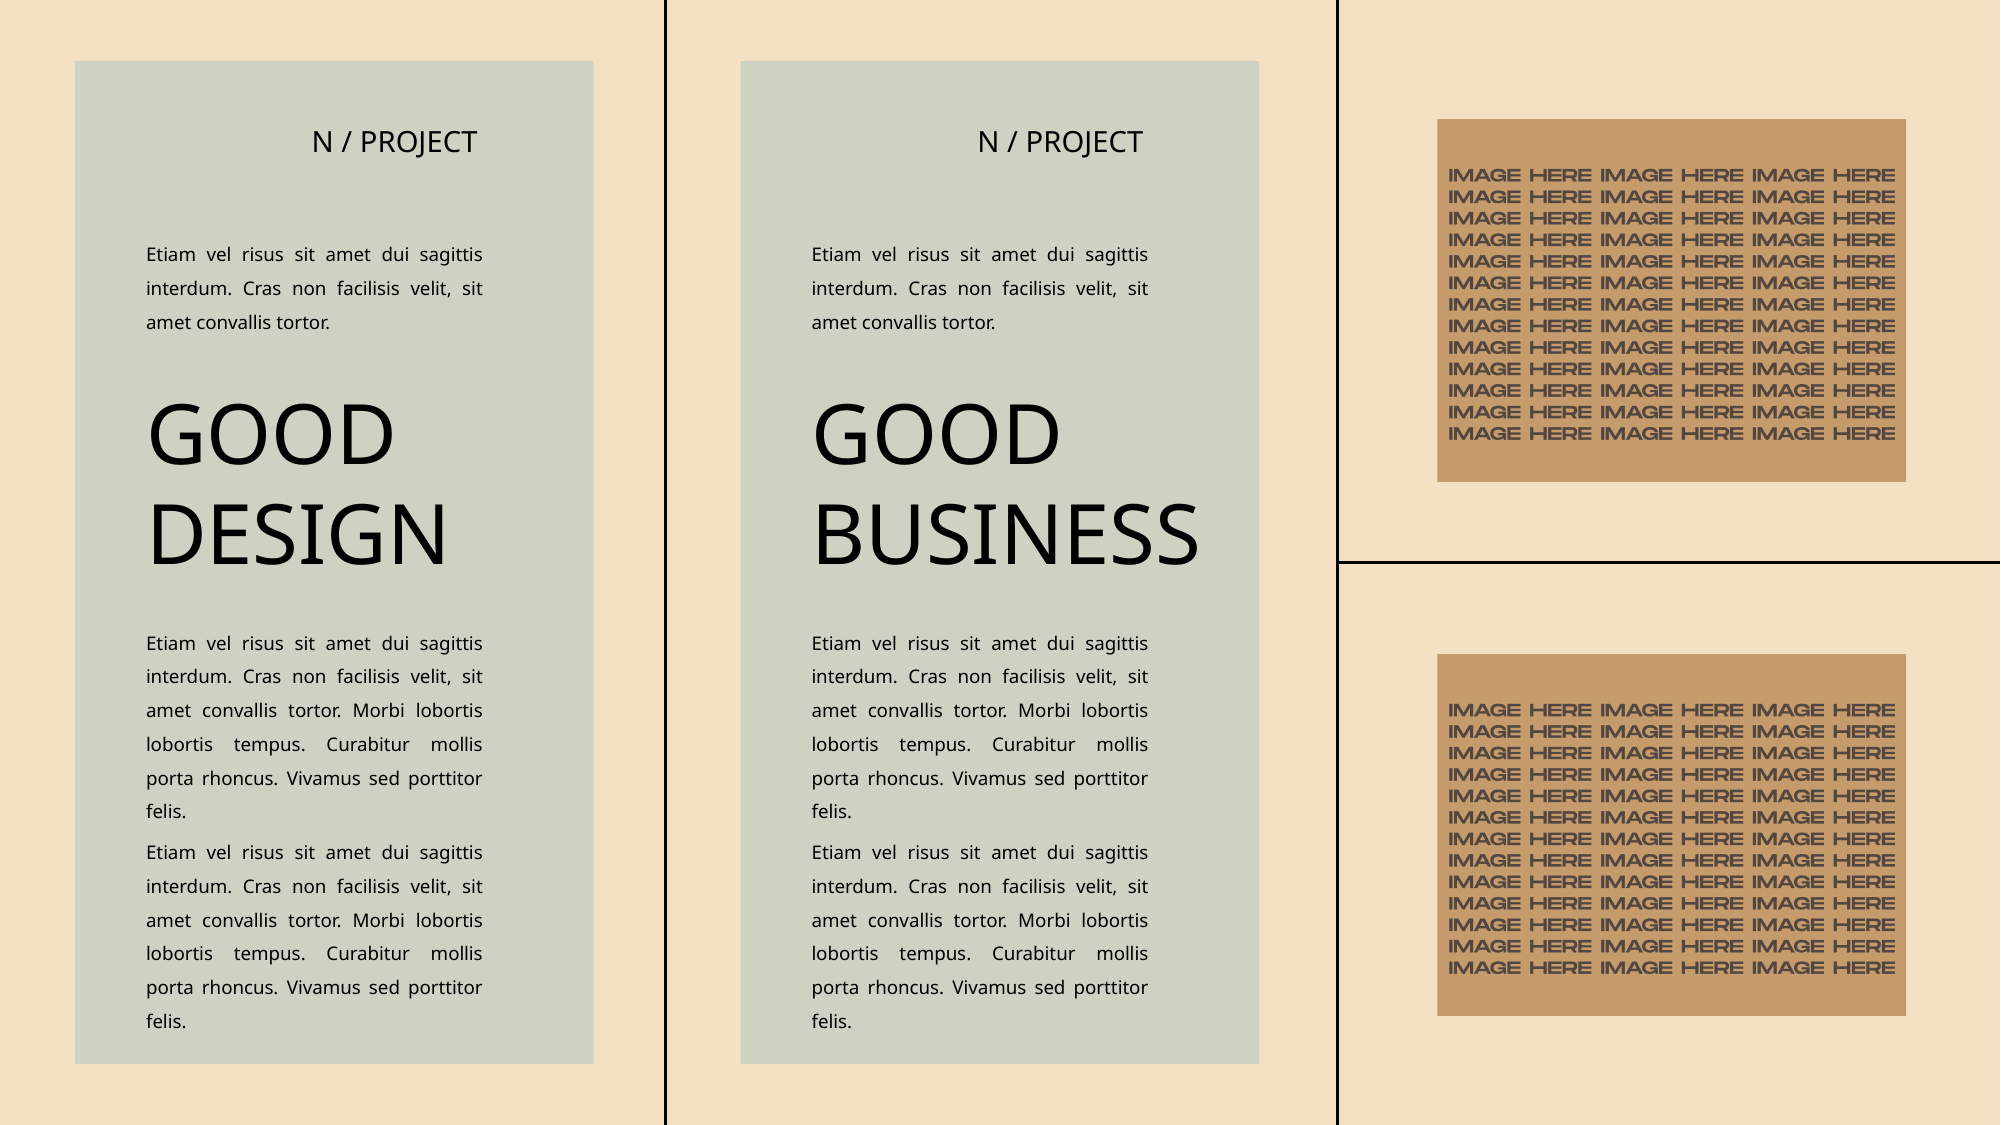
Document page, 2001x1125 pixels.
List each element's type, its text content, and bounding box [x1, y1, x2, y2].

text_box Etiam vel risus sit amet dui sagittis interdum. Cras non facilisis velit, sit amet convallis tortor. [796, 224, 1163, 341]
picture [1437, 119, 1907, 482]
text_box N / PROJECT [958, 116, 1163, 166]
text_box Etiam vel risus sit amet dui sagittis interdum. Cras non facilisis velit, sit amet convallis tortor. Morbi lobortis lobortis tempus. Curabitur mollis porta rhoncus. Vivamus sed porttitor felis. [796, 612, 1163, 822]
text_box GOOD DESIGN [131, 373, 594, 589]
text_box [74, 60, 595, 1065]
text_box [740, 60, 1260, 1065]
text_box Etiam vel risus sit amet dui sagittis interdum. Cras non facilisis velit, sit amet convallis tortor. Morbi lobortis lobortis tempus. Curabitur mollis porta rhoncus. Vivamus sed porttitor felis. [796, 822, 1163, 1040]
text_box GOOD BUSINESS [796, 373, 1260, 589]
text_box N / PROJECT [292, 116, 498, 166]
text_box Etiam vel risus sit amet dui sagittis interdum. Cras non facilisis velit, sit amet convallis tortor. [131, 224, 498, 341]
text_box Etiam vel risus sit amet dui sagittis interdum. Cras non facilisis velit, sit amet convallis tortor. Morbi lobortis lobortis tempus. Curabitur mollis porta rhoncus. Vivamus sed porttitor felis. [131, 822, 498, 1040]
text_box Etiam vel risus sit amet dui sagittis interdum. Cras non facilisis velit, sit amet convallis tortor. Morbi lobortis lobortis tempus. Curabitur mollis porta rhoncus. Vivamus sed porttitor felis. [131, 612, 498, 822]
picture [1437, 654, 1907, 1016]
